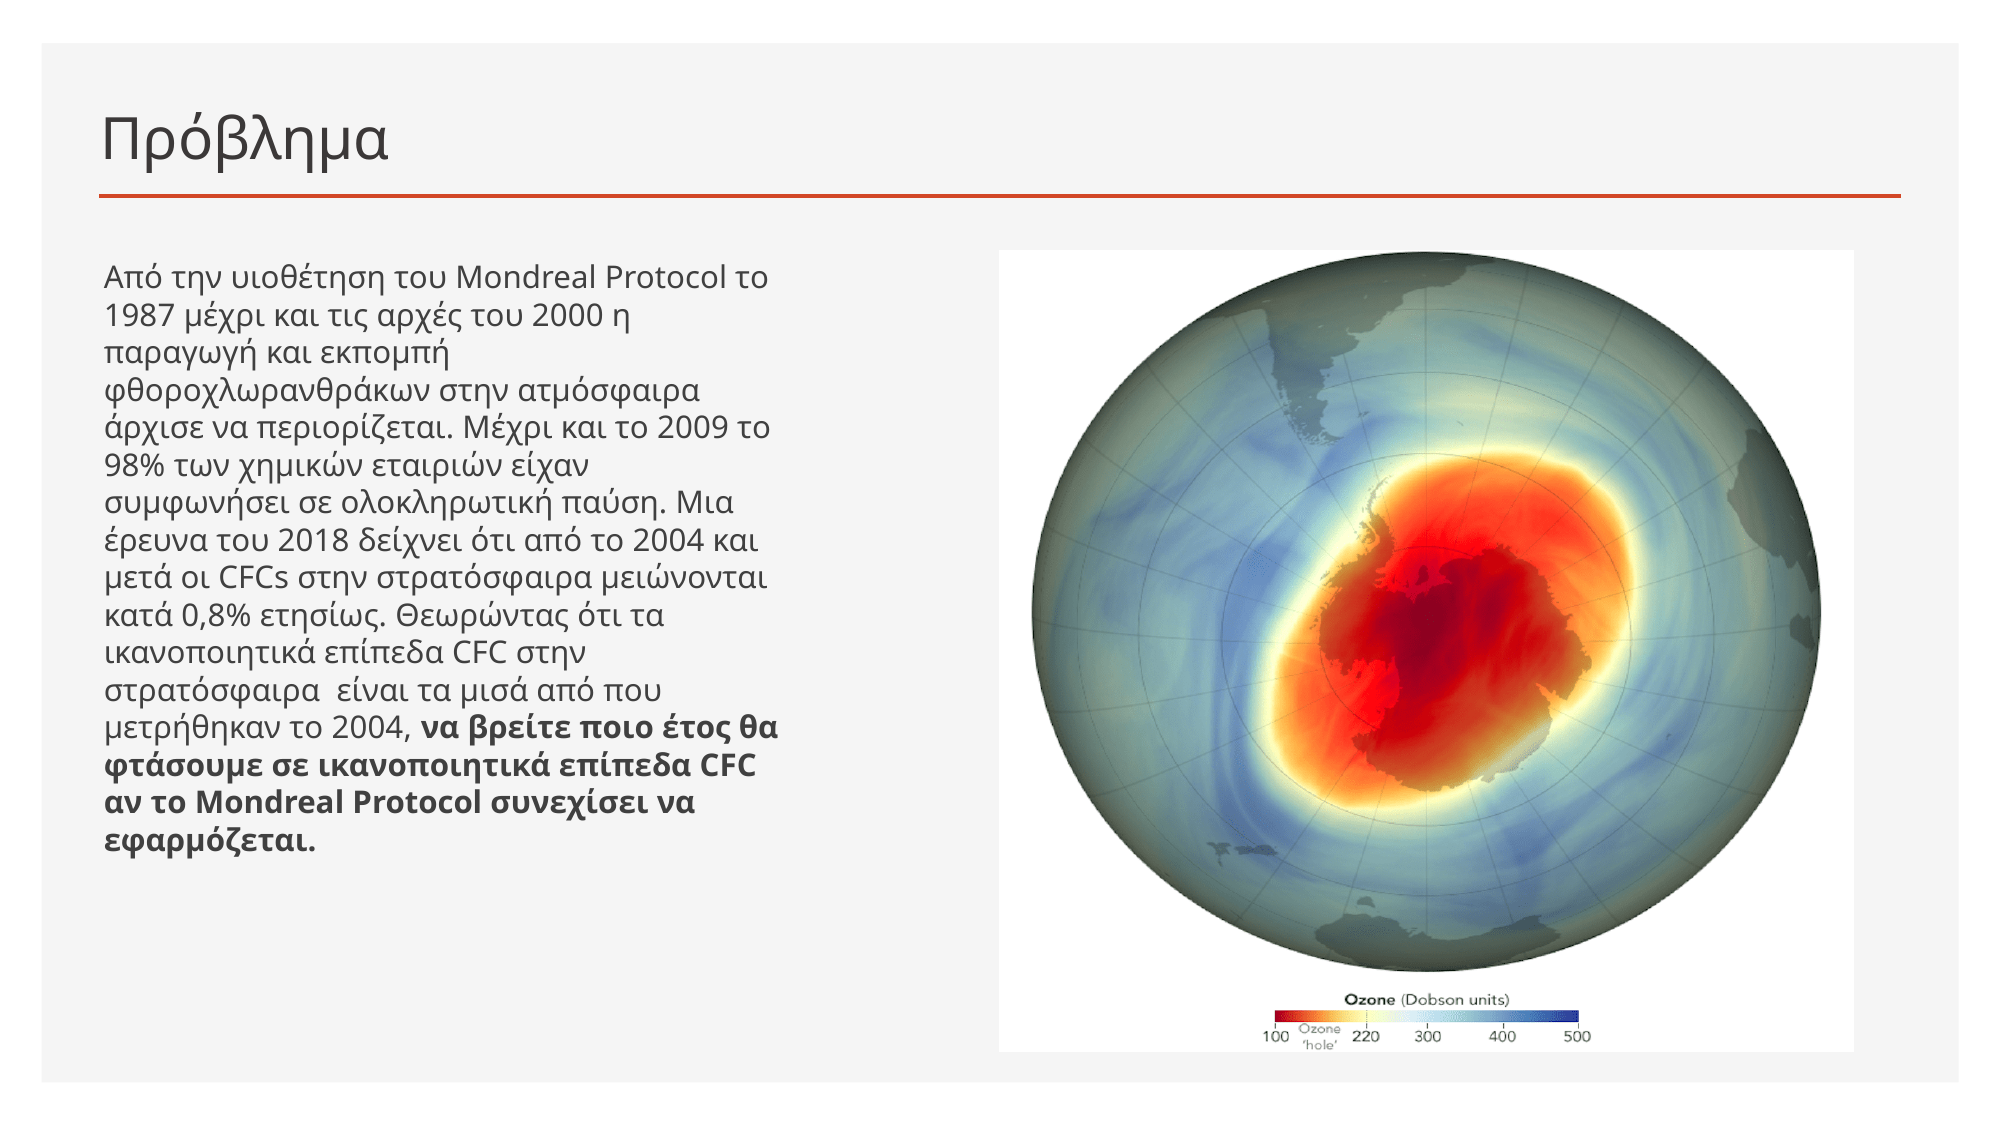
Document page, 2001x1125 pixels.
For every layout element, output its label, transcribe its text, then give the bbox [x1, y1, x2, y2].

title Πρόβλημα [85, 73, 1854, 179]
picture [999, 250, 1854, 1052]
text_box Από την υιοθέτηση του Mondreal Protocol το 1987 μέχρι και τις αρχές του 2000 η παραγωγή και εκπομπή φθοροχλωρανθράκων στην ατμόσφαιρα άρχισε να περιορίζεται. Μέχρι και το 2009 το 98% των χημικών εταιριών είχαν συμφωνήσει σε ολοκληρωτική παύση. Μια έρευνα του 2018 δείχνει ότι από το 2004 και μετά οι CFCs στην στρατόσφαιρα μειώνονται κατά 0,8% ετησίως. Θεωρώντας ότι τα ικανοποιητικά επίπεδα CFC στην στρατόσφαιρα είναι τα μισά από που μετρήθηκαν το 2004, να βρείτε ποιο έτος θα φτάσουμε σε ικανοποιητικά επίπεδα CFC αν το Μondreal Protocol συνεχίσει να εφαρμόζεται. [88, 250, 798, 886]
